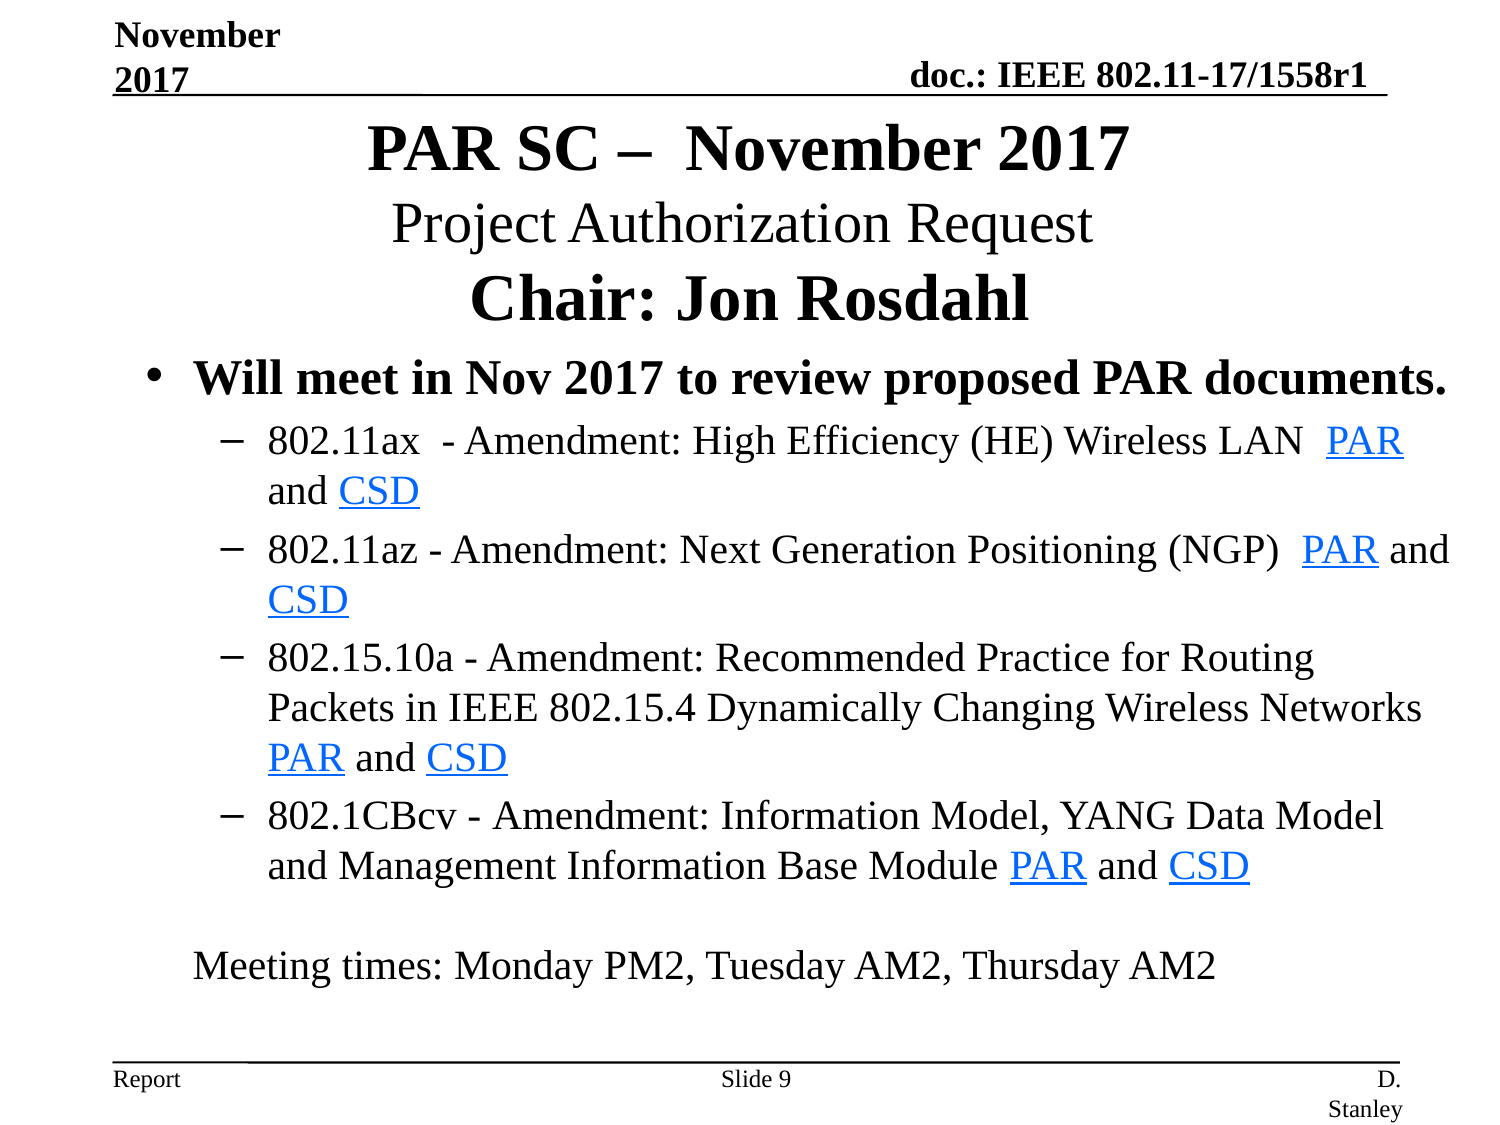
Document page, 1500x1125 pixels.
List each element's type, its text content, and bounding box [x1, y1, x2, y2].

text_box Will meet in Nov 2017 to review proposed PAR documents. 802.11ax - Amendment: High Efficiency (HE) Wireless LAN PAR and CSD 802.11az - Amendment: Next Generation Positioning (NGP) PAR and CSD 802.15.10a - Amendment: Recommended Practice for Routing Packets in IEEE 802.15.4 Dynamically Changing Wireless Networks PAR and CSD 802.1CBcv - Amendment: Information Model, YANG Data Model and Management Information Base Module PAR and CSD Meeting times: Monday PM2, Tuesday AM2, Thursday AM2 [130, 337, 1469, 1056]
title PAR SC – November 2017 Project Authorization Request Chair: Jon Rosdahl [112, 162, 1388, 275]
footer D. Stanley, HP Enterprise [1325, 1062, 1402, 1093]
text_box [424, 662, 1500, 738]
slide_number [114, 54, 309, 100]
slide_number Slide 9 [712, 1062, 800, 1093]
